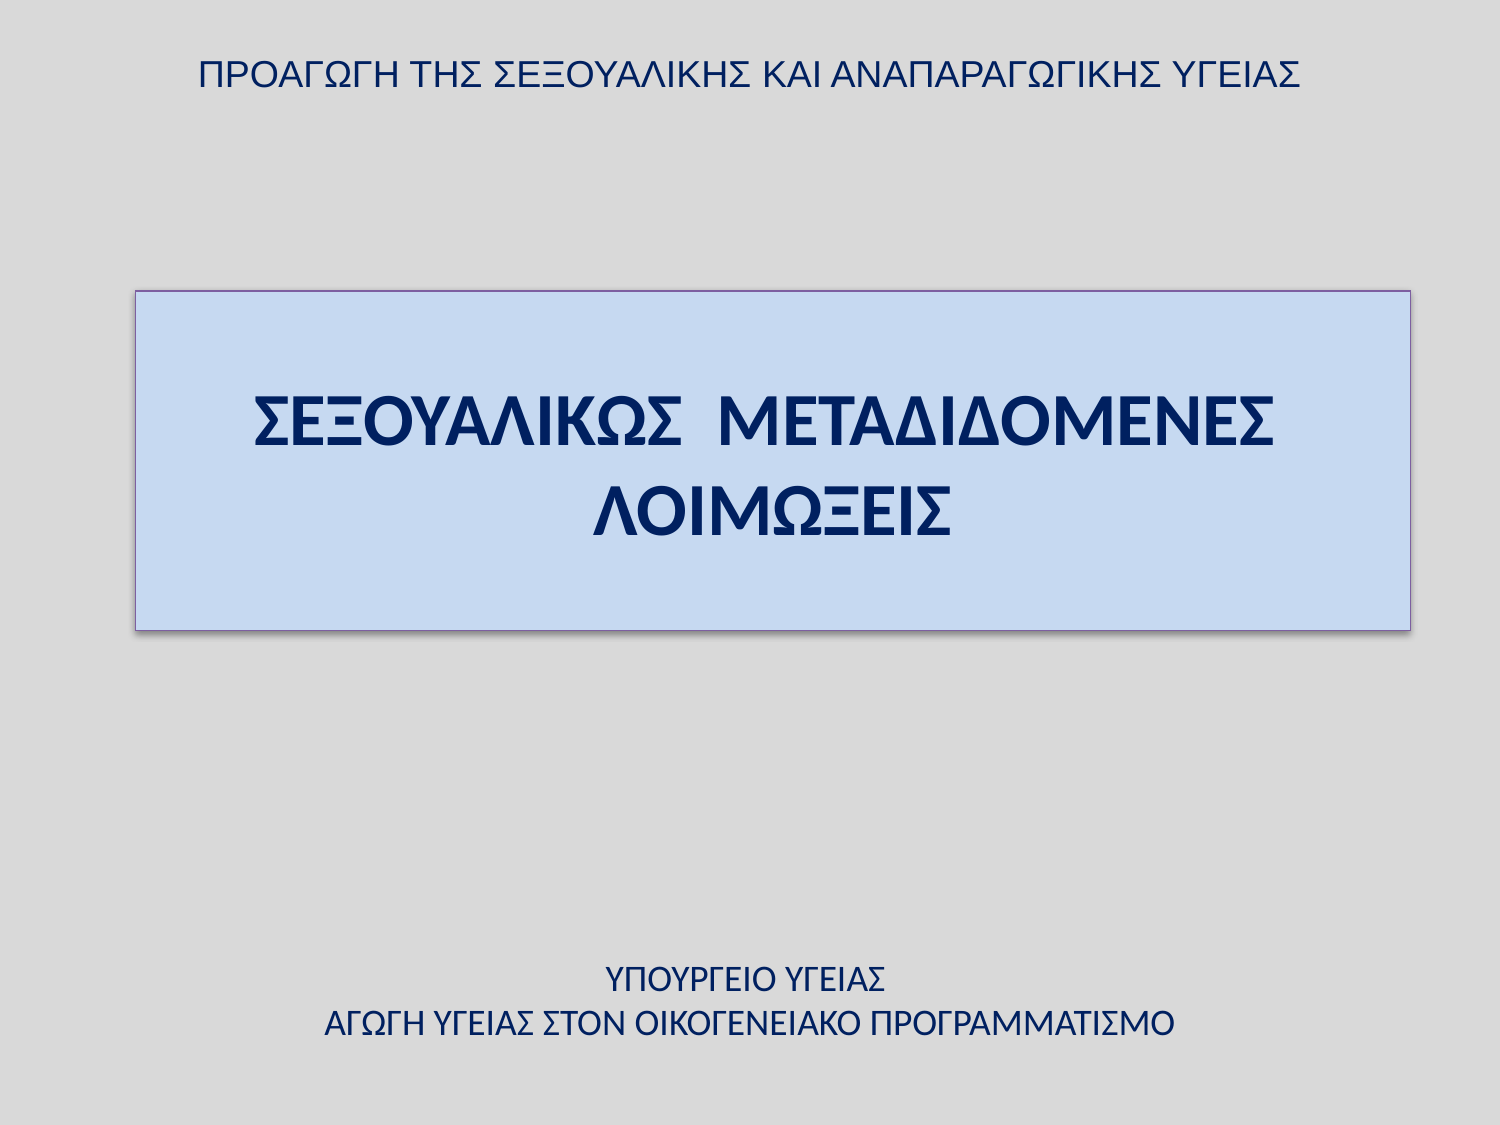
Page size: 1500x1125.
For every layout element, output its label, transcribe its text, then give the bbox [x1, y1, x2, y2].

title ΣΕΞΟΥΑΛΙΚΩΣ ΜΕΤΑΔΙΔΟΜΕΝΕΣ ΛΟΙΜΩΞΕΙΣ [135, 290, 1411, 631]
text_box ΠΡΟΑΓΩΓΗ ΤΗΣ ΣΕΞΟΥΑΛΙΚΗΣ ΚΑΙ ΑΝΑΠΑΡΑΓΩΓΙΚΗΣ ΥΓΕΙΑΣ [0, 42, 1500, 103]
subtitle YΠΟΥΡΓΕΙΟ ΥΓΕΙΑΣ ΑΓΩΓΗ ΥΓΕΙΑΣ ΣΤΟΝ ΟΙΚΟΓΕΝΕΙΑΚΟ ΠΡΟΓΡΑΜΜΑΤΙΣΜΟ [0, 902, 1500, 1125]
